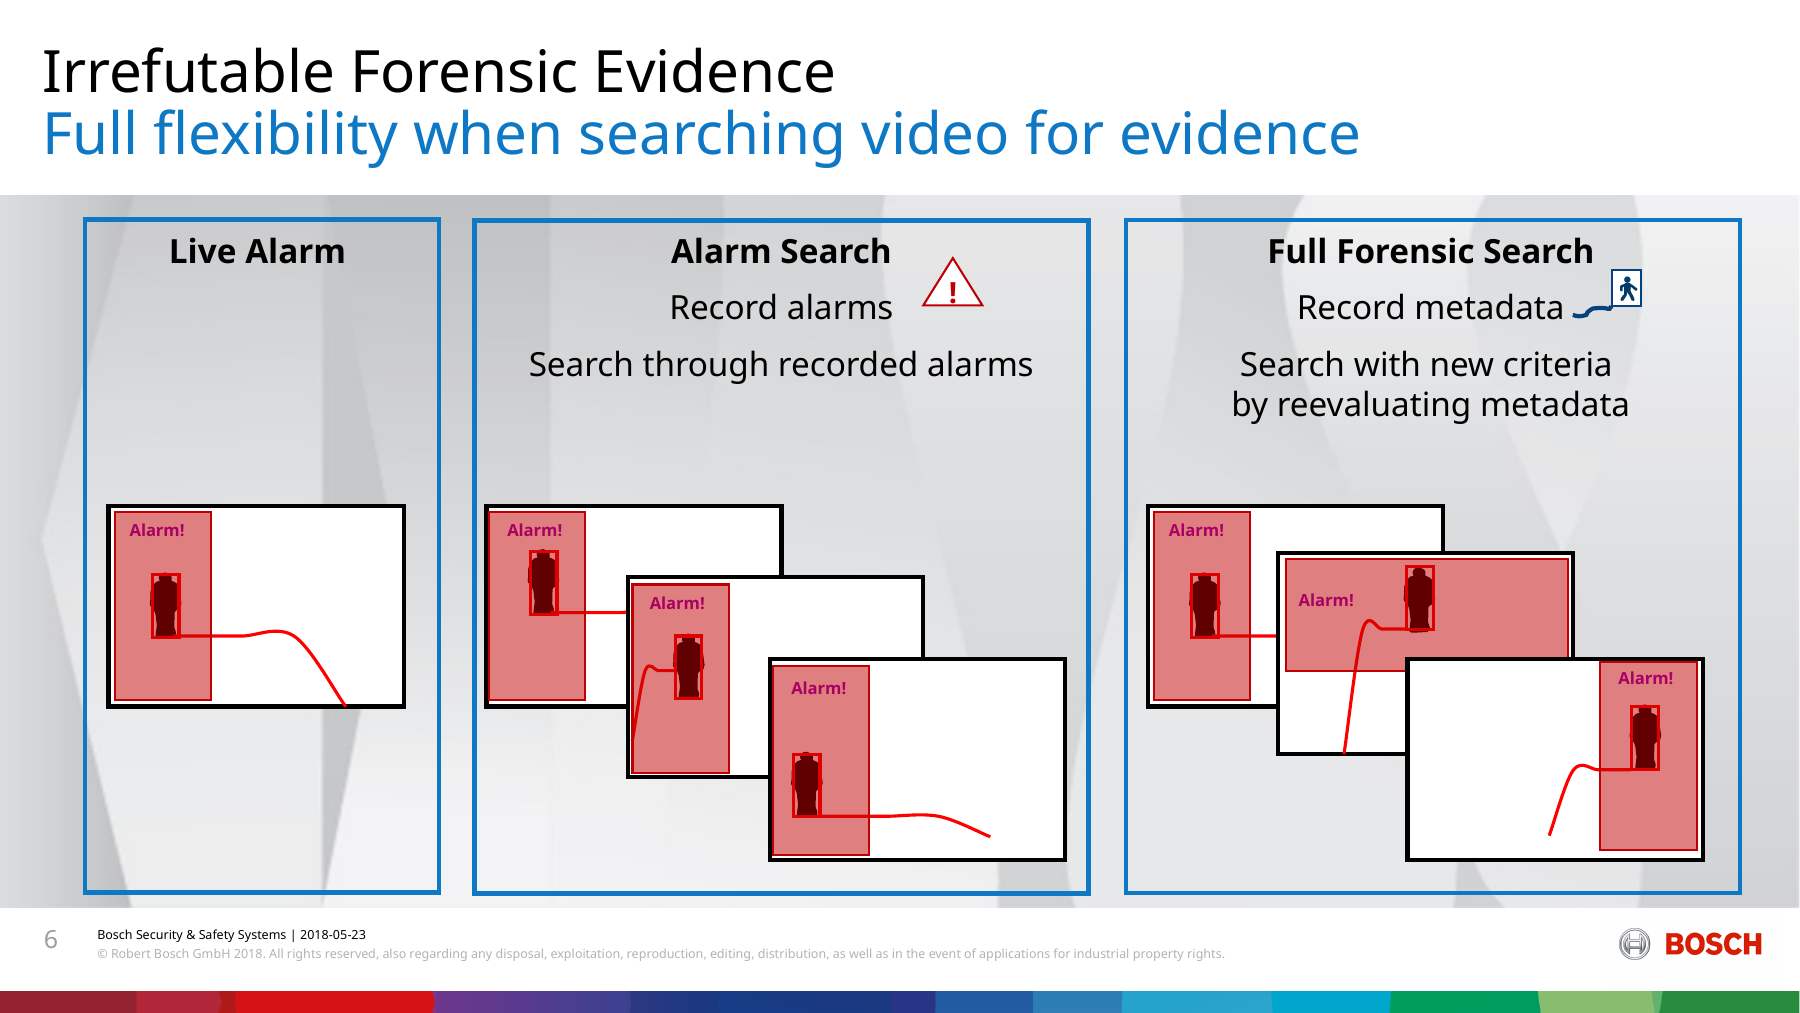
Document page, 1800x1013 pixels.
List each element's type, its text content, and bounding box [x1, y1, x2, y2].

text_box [1147, 505, 1443, 707]
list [0, 195, 1800, 908]
text_box 6 [43, 922, 92, 992]
picture [0, 991, 1272, 1013]
title Irrefutable Forensic Evidence Full flexibility when searching video for evidence [42, 42, 1516, 170]
picture [1390, 991, 1800, 1013]
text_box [923, 258, 983, 318]
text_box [1572, 269, 1645, 317]
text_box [108, 505, 404, 707]
text_box Bosch Security & Safety Systems | 2018-05-23 [96, 925, 1600, 943]
text_box © Robert Bosch GmbH 2018. All rights reserved, also regarding any disposal, exploitation, reproduction, editing, distribution, as well as in the event of applications for industrial property rights. [96, 943, 1600, 981]
